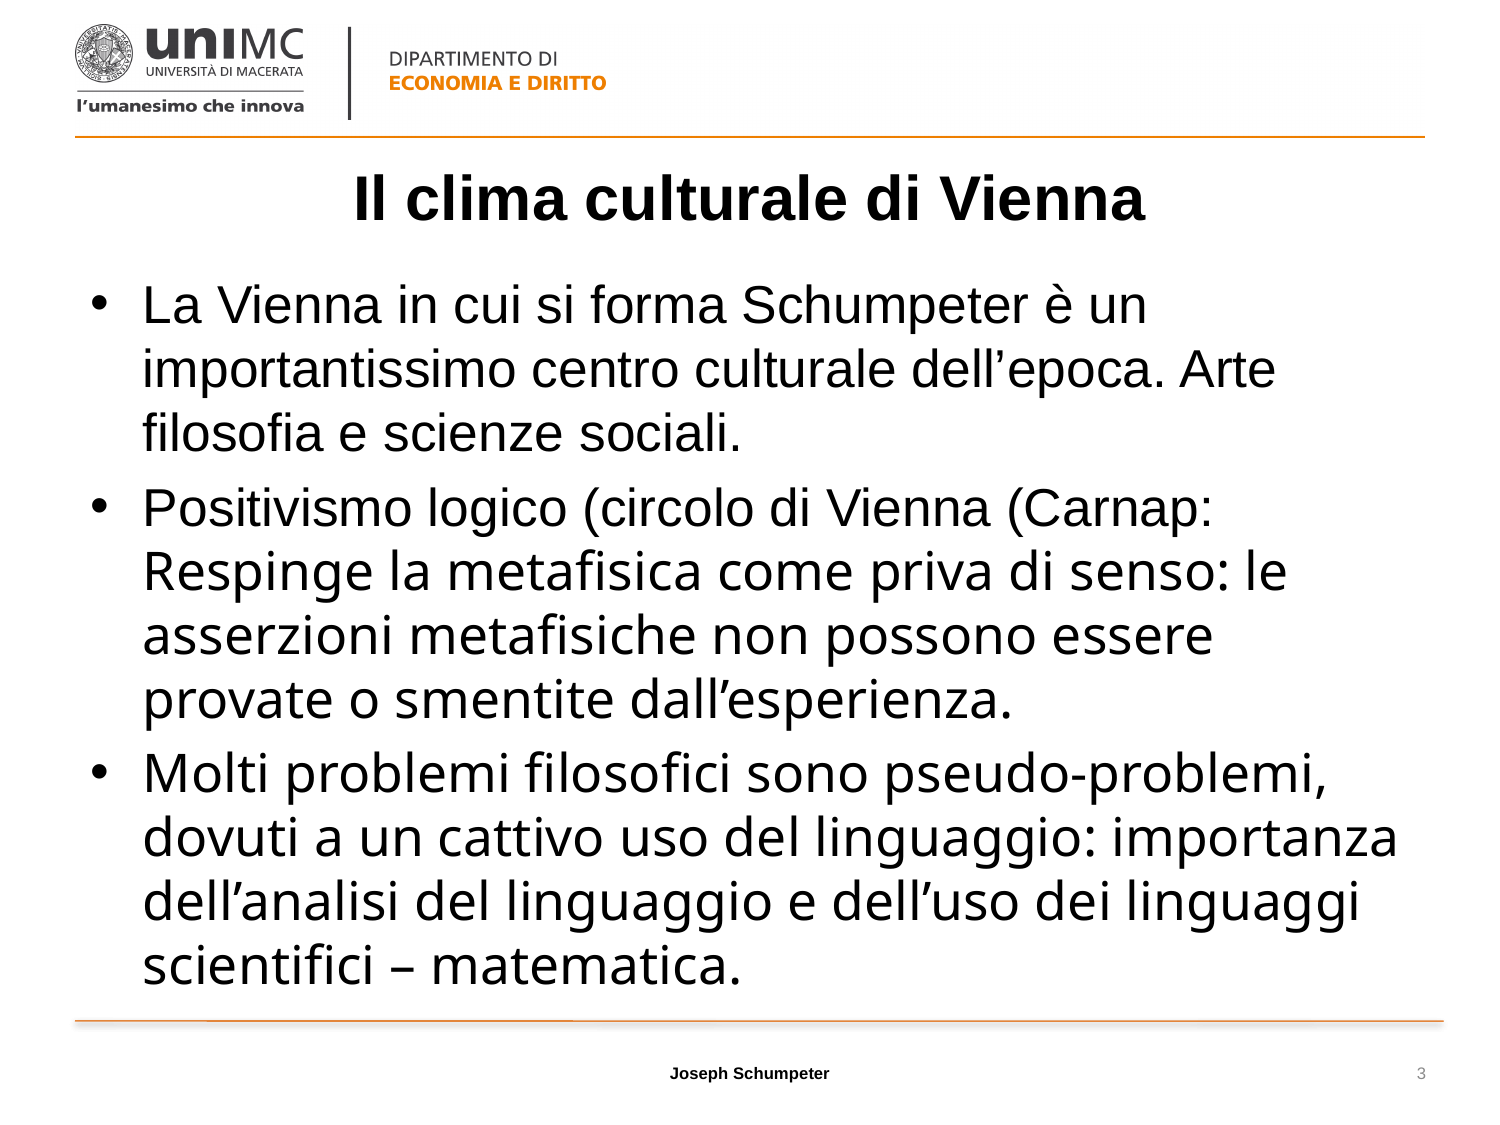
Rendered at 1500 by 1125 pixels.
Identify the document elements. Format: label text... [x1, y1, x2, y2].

list La Vienna in cui si forma Schumpeter è un importantissimo centro culturale dell’epoca. Arte filosofia e scienze sociali. Positivismo logico (circolo di Vienna (Carnap: Respinge la metafisica come priva di senso: le asserzioni metafisiche non possono essere provate o smentite dall’esperienza. Molti problemi filosofici sono pseudo-problemi, dovuti a un cattivo uso del linguaggio: importanza dell’analisi del linguaggio e dell’uso dei linguaggi scientifici – matematica. [75, 262, 1425, 1005]
footer Joseph Schumpeter [512, 1042, 988, 1103]
title Il clima culturale di Vienna [75, 149, 1425, 241]
slide_number 3 [1091, 1042, 1442, 1103]
picture [75, 24, 1425, 138]
